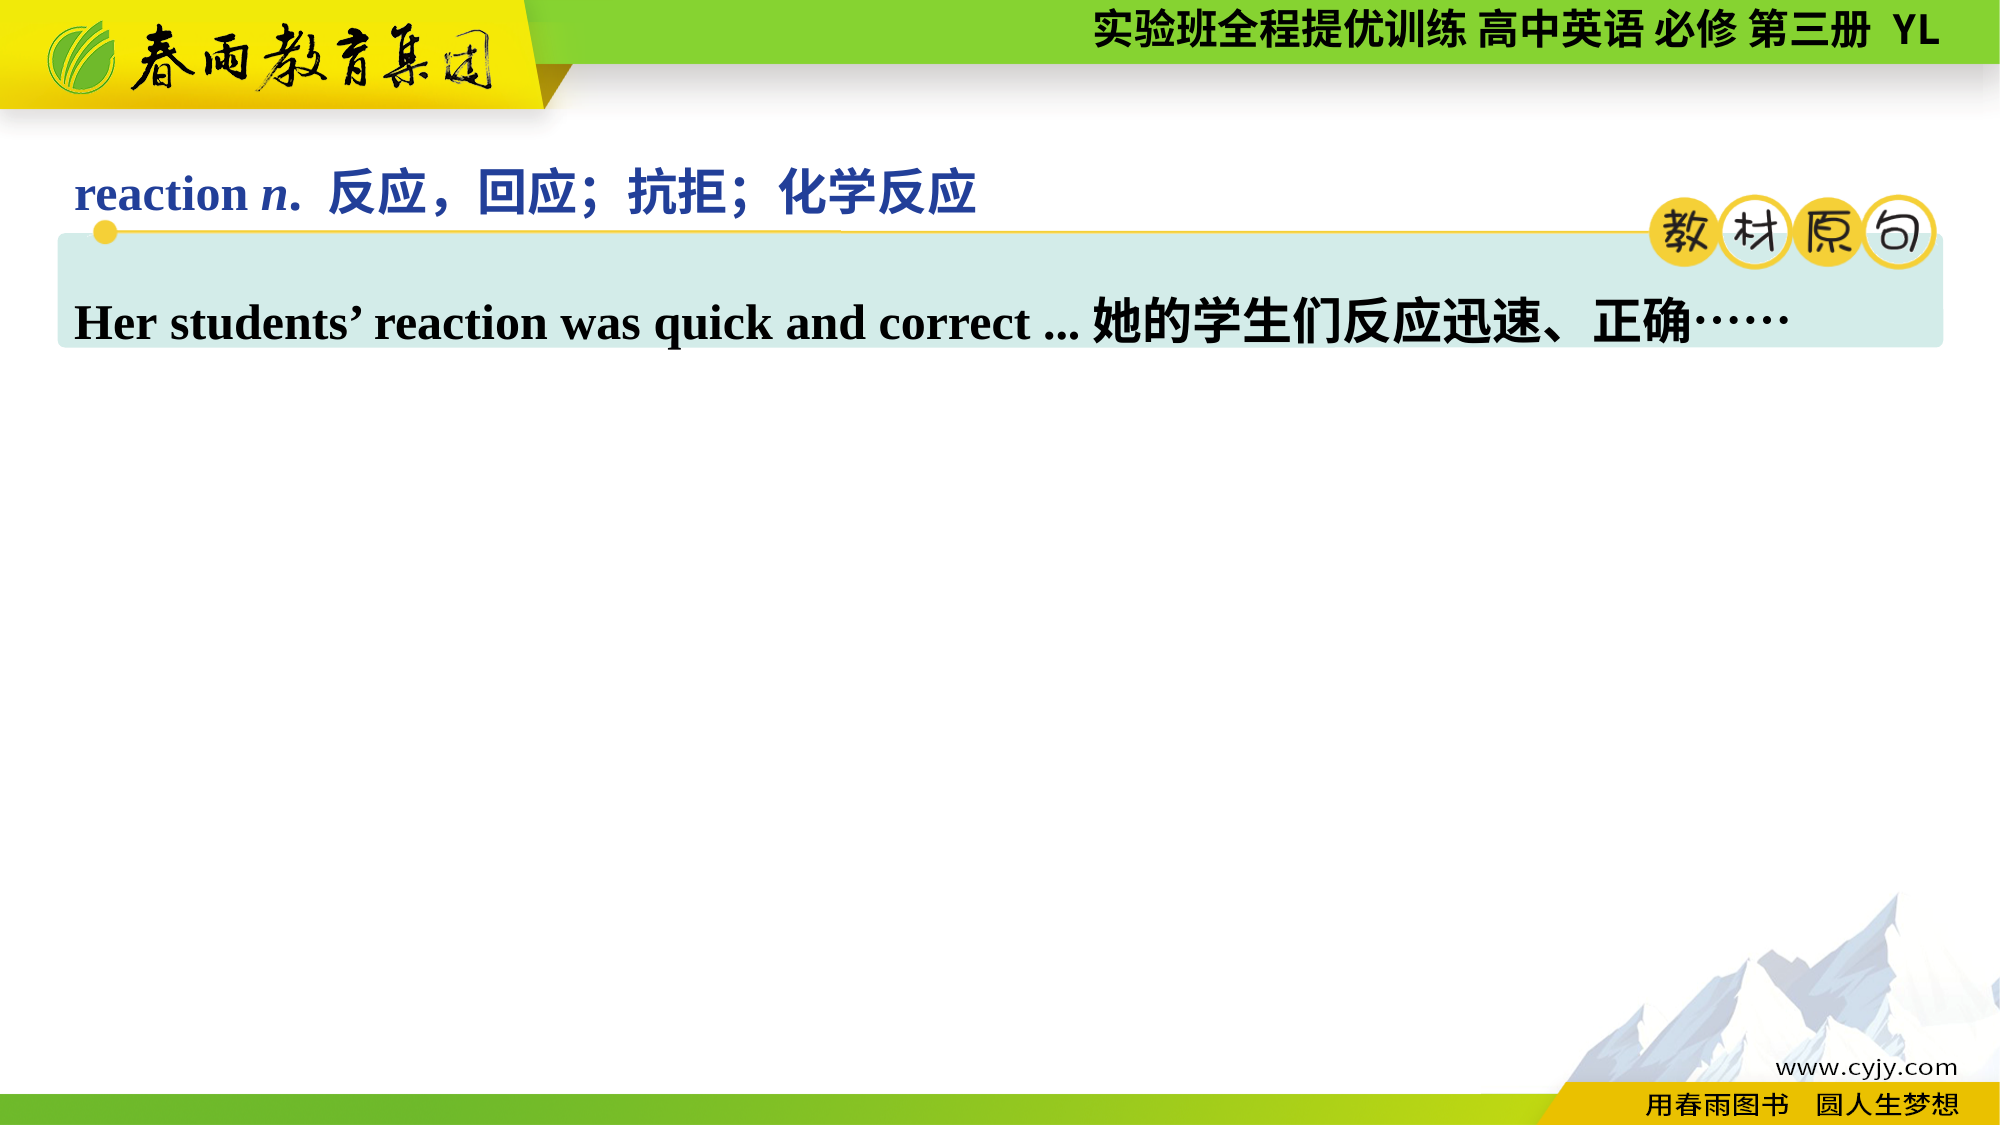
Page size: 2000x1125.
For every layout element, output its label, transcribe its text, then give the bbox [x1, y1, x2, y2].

list reaction n. 反应，回应；抗拒；化学反应 Her students’ reaction was quick and correct ...她的学生们反应迅速、正确…… [59, 122, 1944, 348]
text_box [87, 185, 1938, 272]
picture [0, 0, 2000, 1125]
